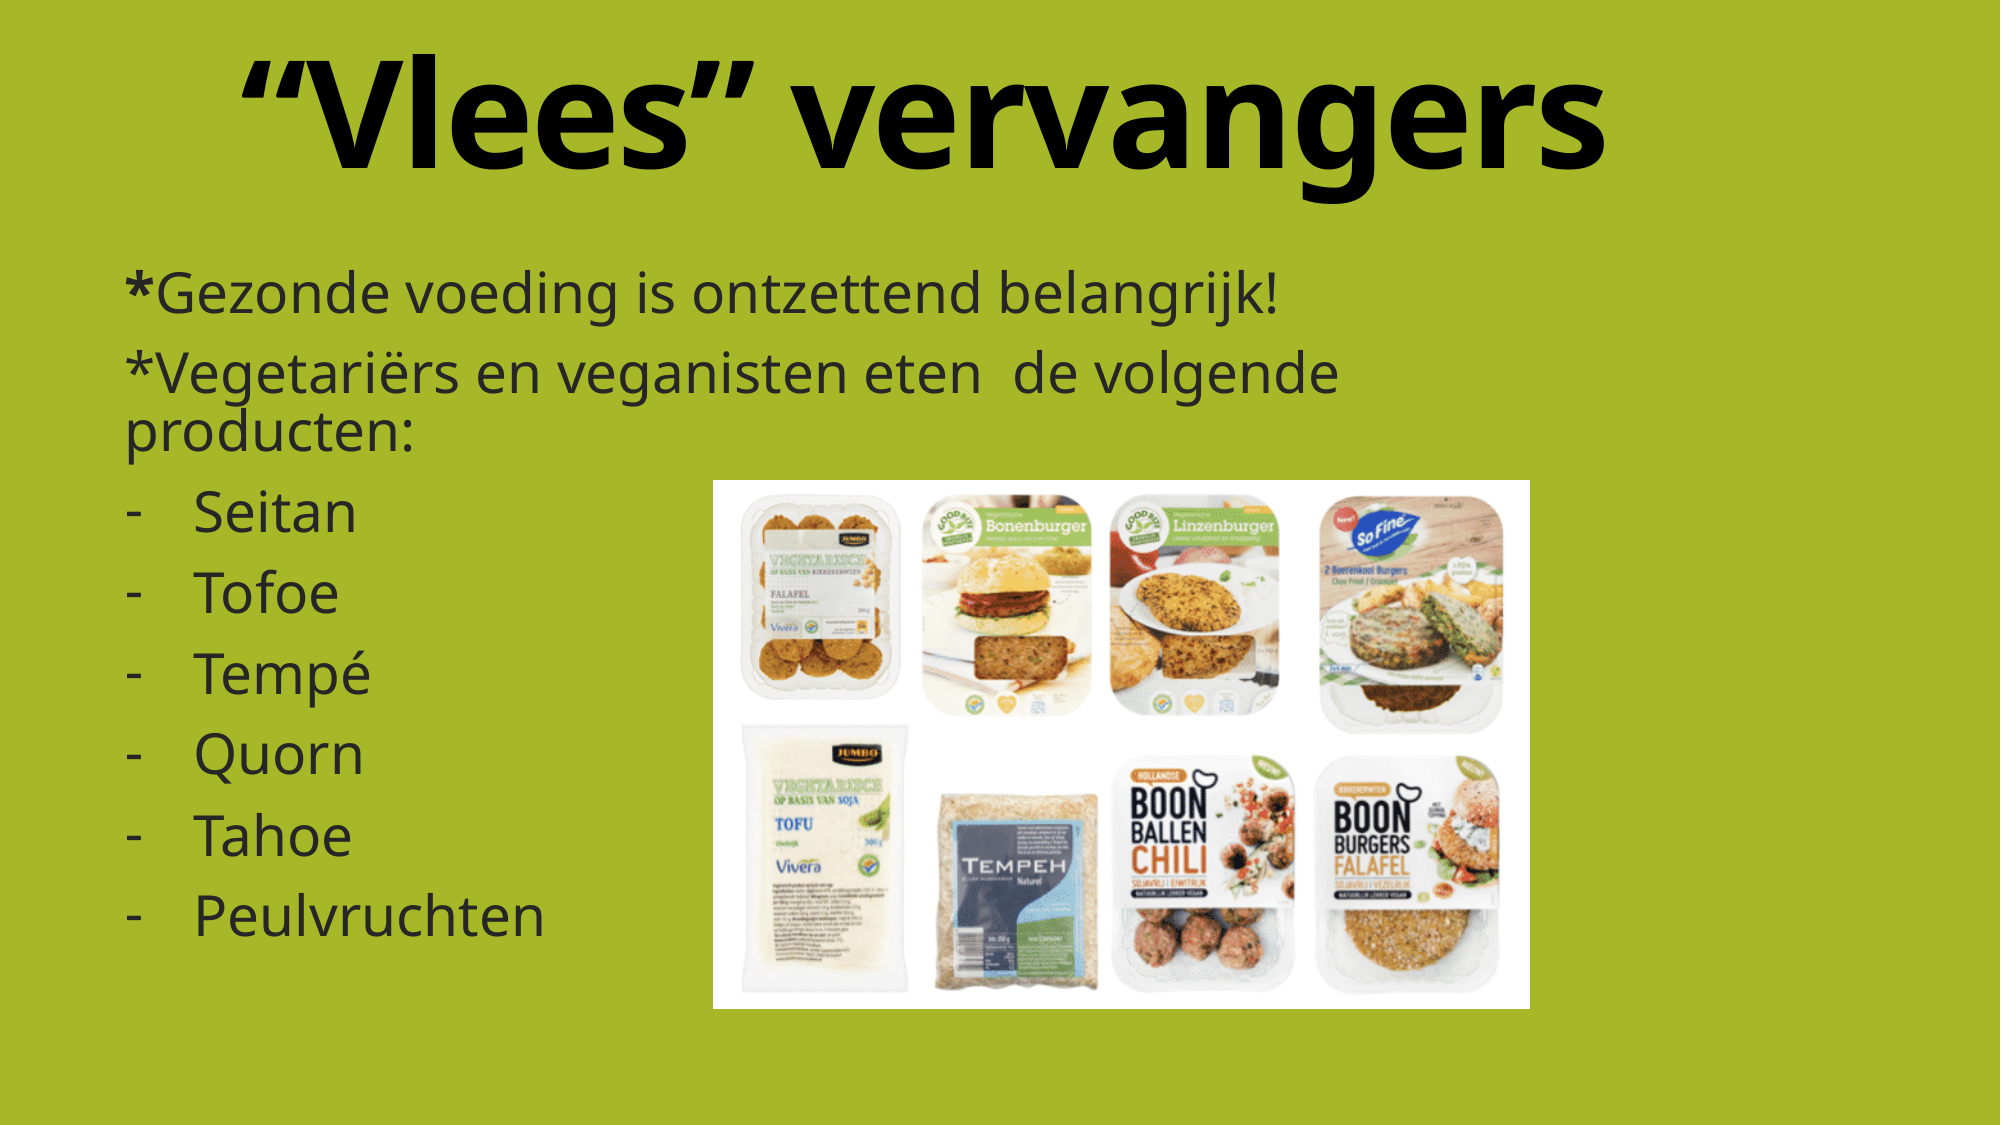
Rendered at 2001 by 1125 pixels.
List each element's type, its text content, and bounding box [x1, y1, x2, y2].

picture [713, 480, 1531, 1009]
subtitle *Gezonde voeding is ontzettend belangrijk! *Vegetariërs en veganisten eten de volgende producten: Seitan Tofoe Tempé Quorn Tahoe Peulvruchten [109, 259, 1624, 961]
title “Vlees” vervangers [41, 75, 1810, 403]
